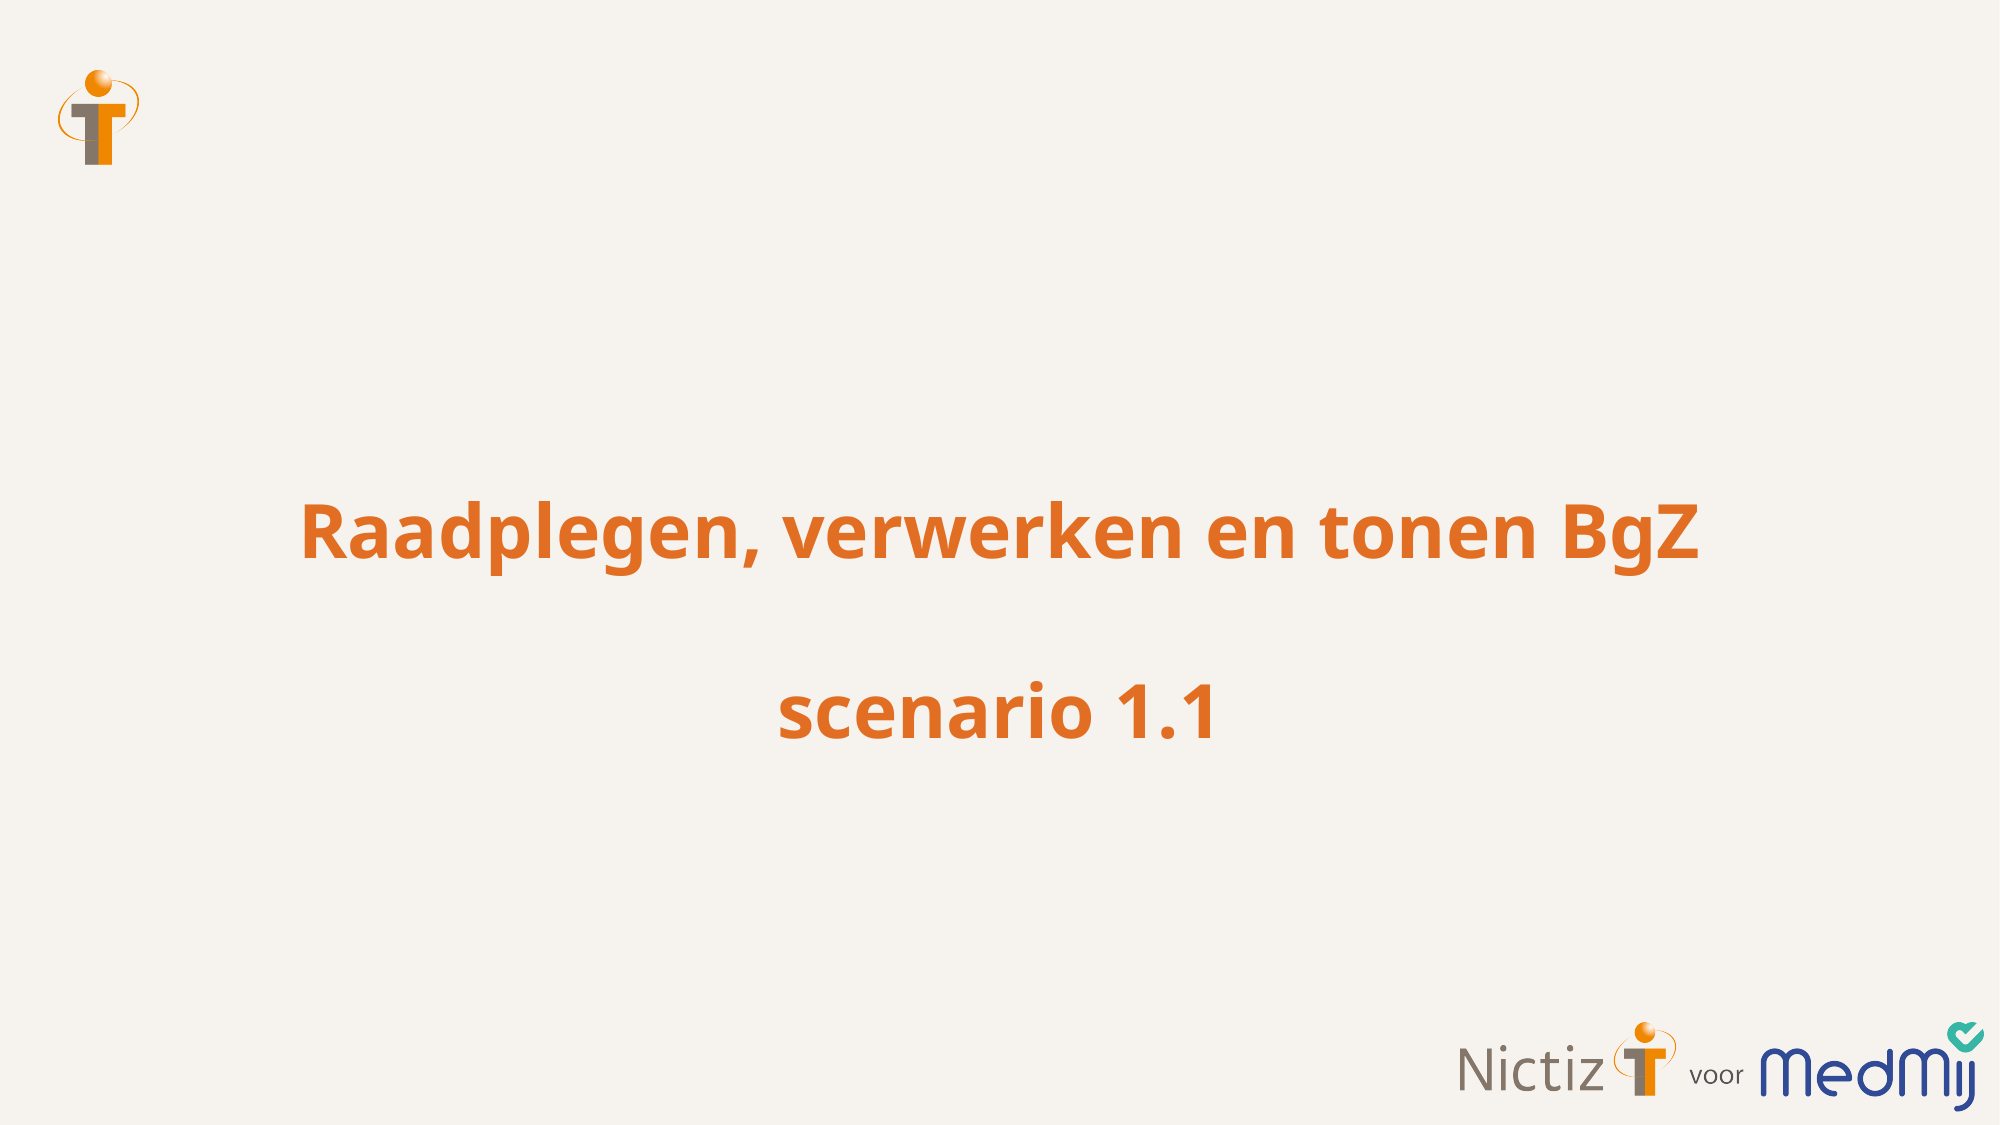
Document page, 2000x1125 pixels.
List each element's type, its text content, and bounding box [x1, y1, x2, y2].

picture [50, 66, 151, 187]
picture [1457, 1019, 1988, 1113]
title Raadplegen, verwerken en tonen BgZ scenario 1.1 [155, 386, 1844, 848]
